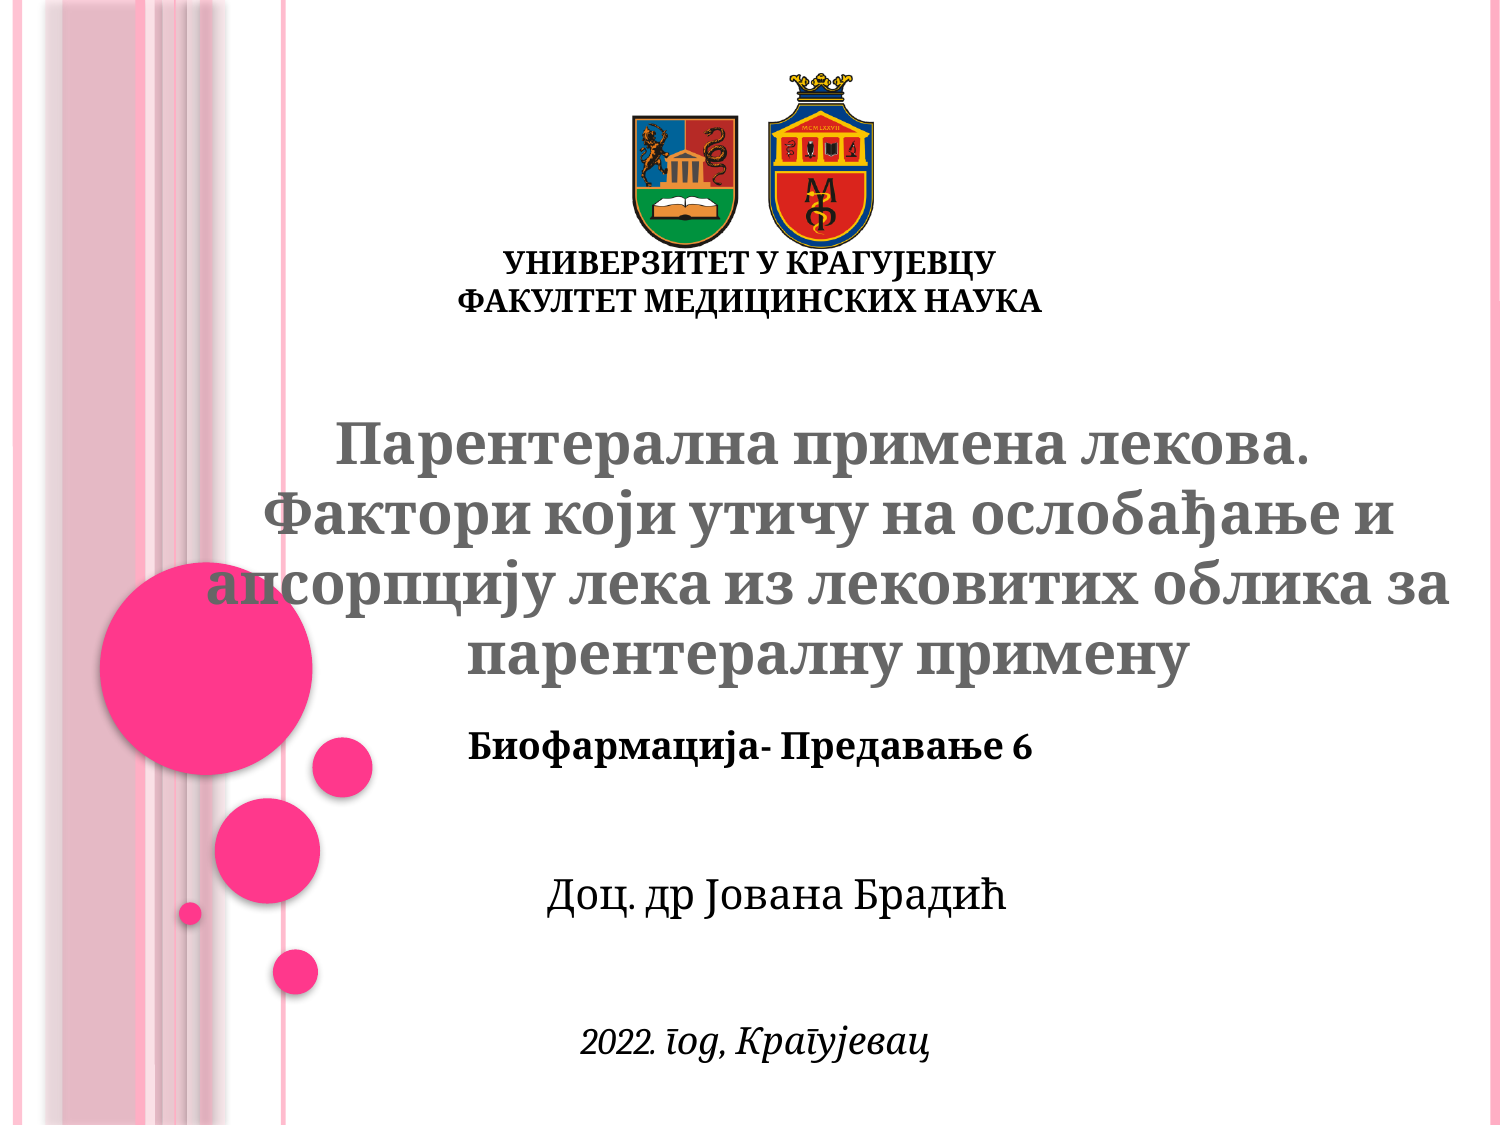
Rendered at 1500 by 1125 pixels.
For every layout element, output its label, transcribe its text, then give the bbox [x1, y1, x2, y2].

subtitle Парентерална примена лекова. Фактори који утичу на ослобађање и апсорпцију лека из лековитих облика за парентералну примену [187, 398, 1471, 664]
text_box Доц. др Јована Брадић [48, 810, 1443, 926]
text_box 2022. год, Крагујевац [53, 1009, 1447, 1070]
text_box Биофармација- Предавање 6 [53, 714, 1447, 775]
title Универзитет у Крагујевцу Факултет медицинских наука [112, 234, 1388, 327]
text_box [277, 950, 1258, 1011]
picture [610, 65, 890, 268]
